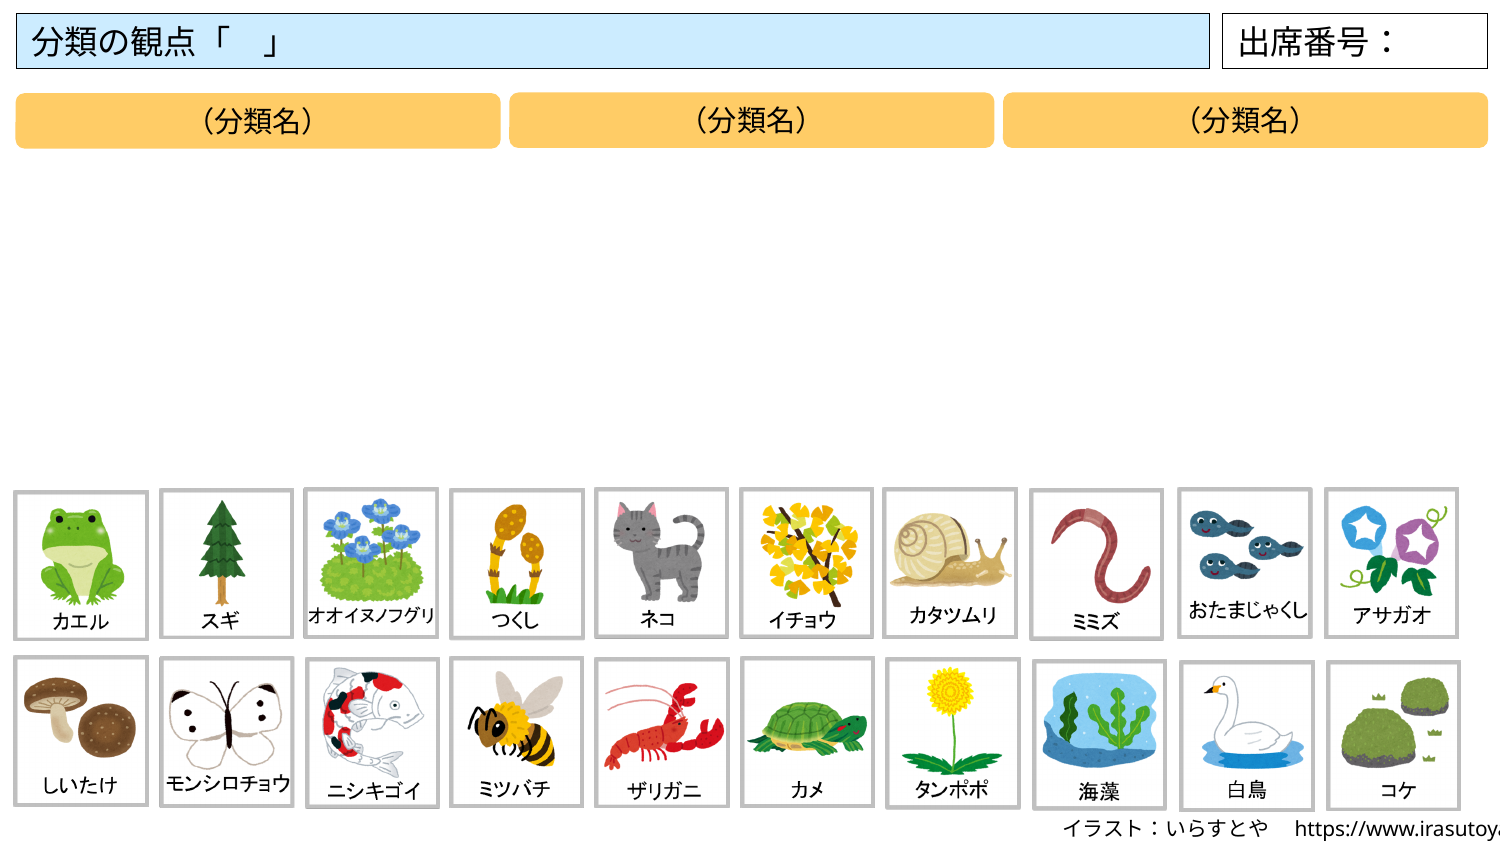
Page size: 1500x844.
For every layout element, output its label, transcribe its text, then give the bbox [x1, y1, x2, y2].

text_box 出席番号： [1222, 13, 1488, 69]
picture [157, 656, 295, 809]
picture [594, 657, 730, 809]
picture [1323, 487, 1459, 640]
picture [13, 489, 149, 641]
picture [159, 488, 295, 639]
picture [1179, 660, 1315, 812]
picture [1031, 658, 1167, 811]
picture [302, 487, 439, 640]
text_box イラスト：いらすとや https://www.irasutoya.com/ [1047, 808, 1500, 844]
picture [449, 488, 585, 641]
picture [1175, 487, 1313, 640]
picture [885, 657, 1021, 810]
picture [1029, 488, 1165, 642]
picture [1326, 660, 1462, 811]
picture [449, 656, 585, 809]
picture [882, 487, 1018, 640]
text_box （分類名） [1000, 90, 1491, 151]
picture [740, 656, 876, 808]
text_box 分類の観点「 」 [16, 13, 1210, 69]
text_box （分類名） [13, 90, 503, 151]
text_box （分類名） [507, 90, 997, 151]
picture [304, 657, 440, 810]
picture [738, 487, 874, 640]
picture [13, 655, 149, 810]
picture [594, 487, 730, 640]
